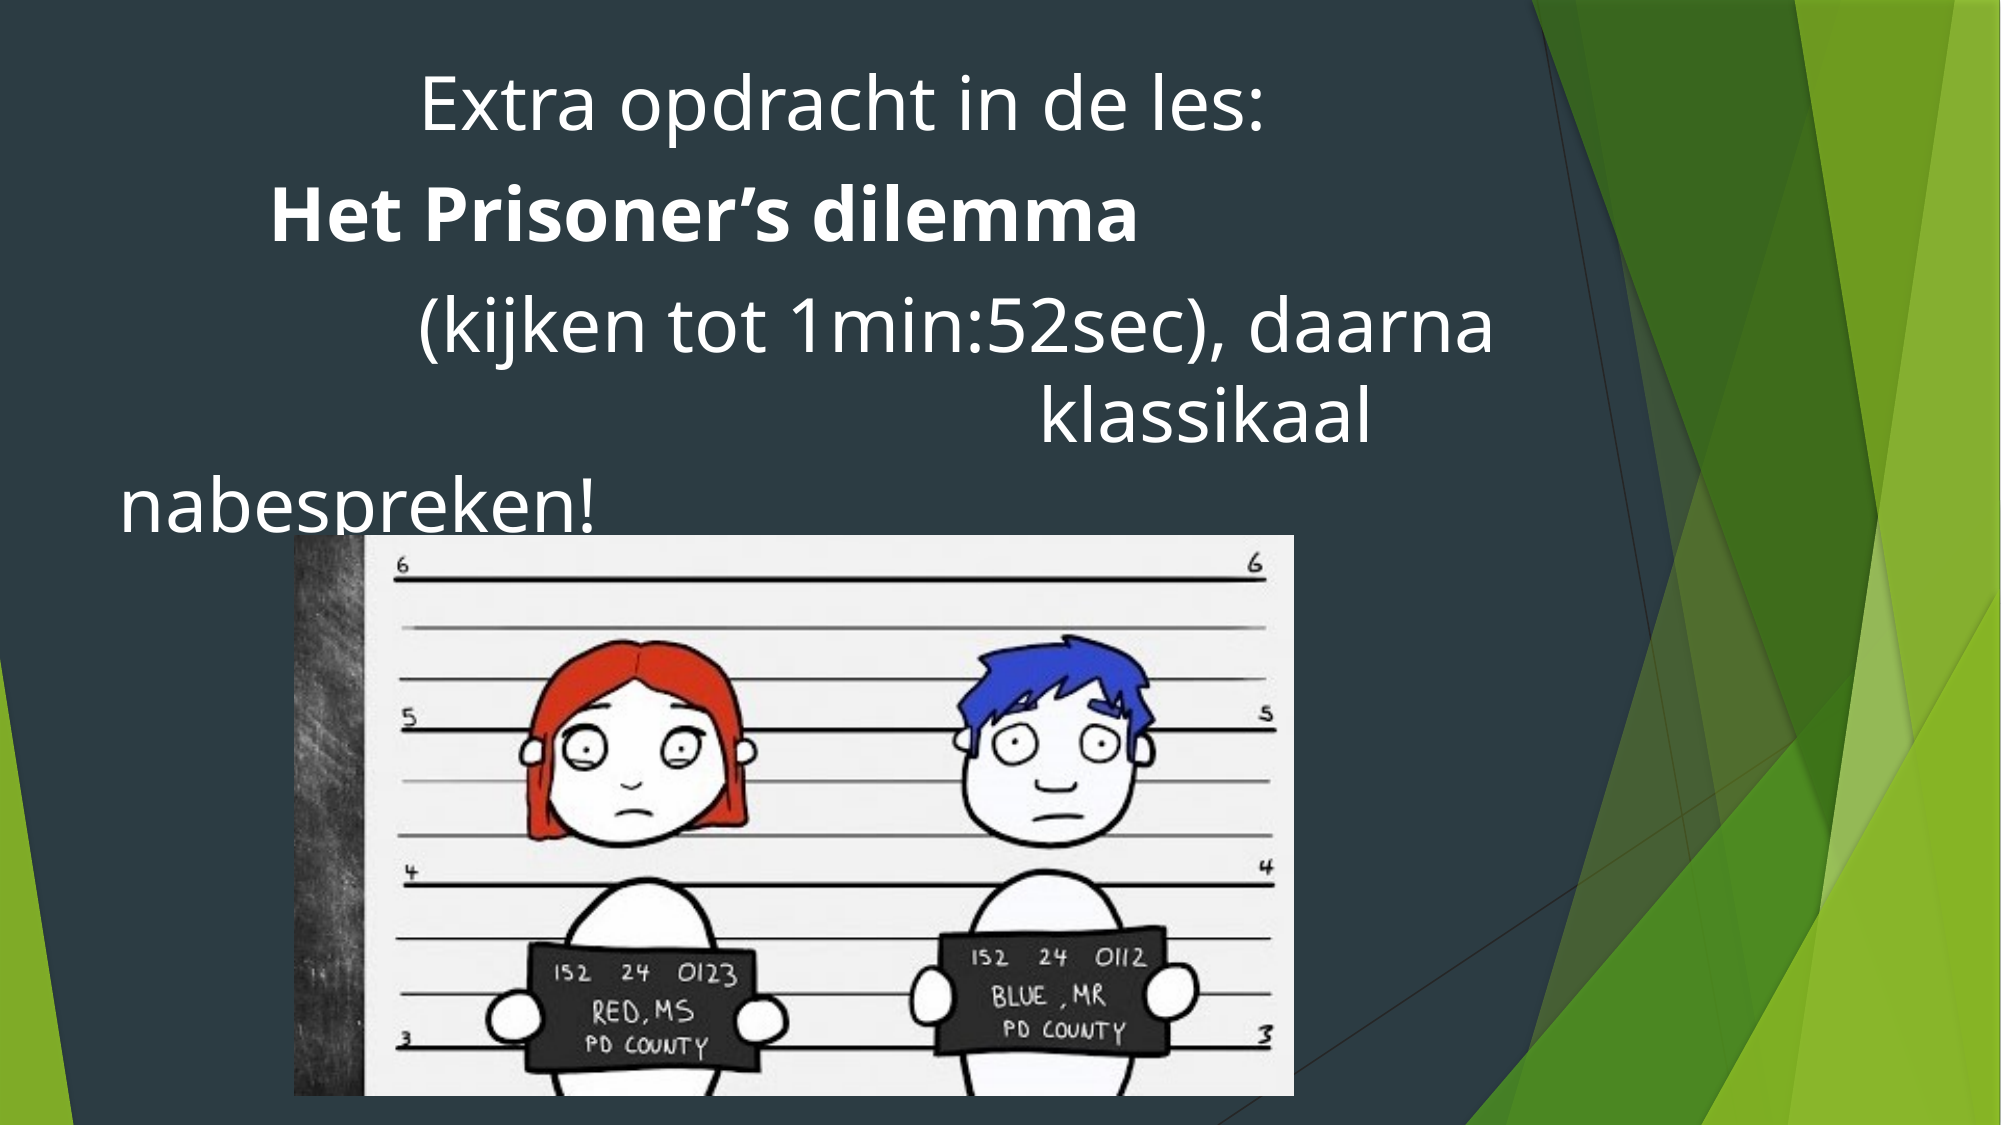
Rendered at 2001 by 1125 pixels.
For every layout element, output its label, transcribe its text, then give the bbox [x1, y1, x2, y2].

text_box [293, 533, 1295, 1098]
list Extra opdracht in de les: Het Prisoner’s dilemma (kijken tot 1min:52sec), daarna klassikaal nabespreken! [103, 48, 1756, 882]
